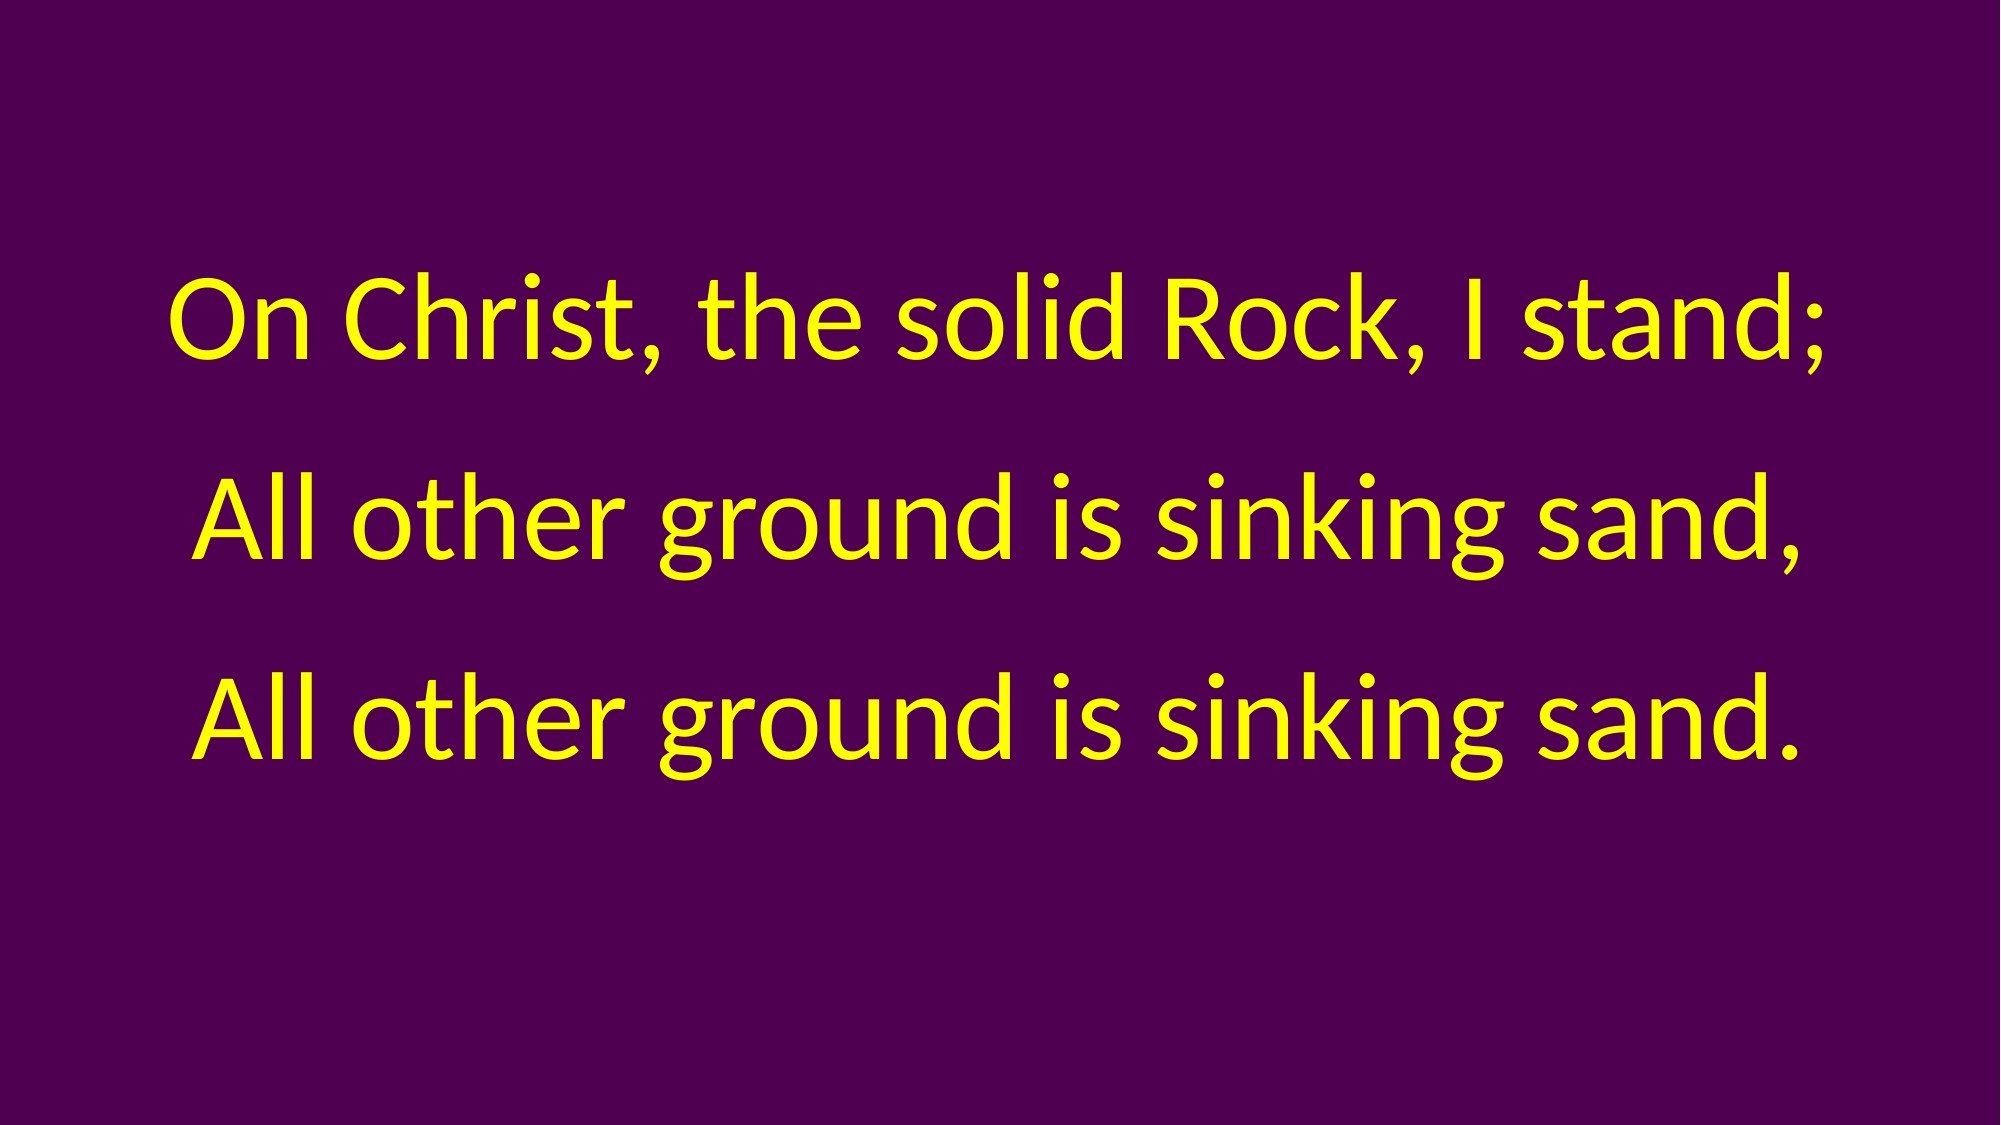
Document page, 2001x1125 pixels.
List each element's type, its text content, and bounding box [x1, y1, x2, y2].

text_box On Christ, the solid Rock, I stand; All other ground is sinking sand, All other ground is sinking sand. [98, 227, 1902, 793]
